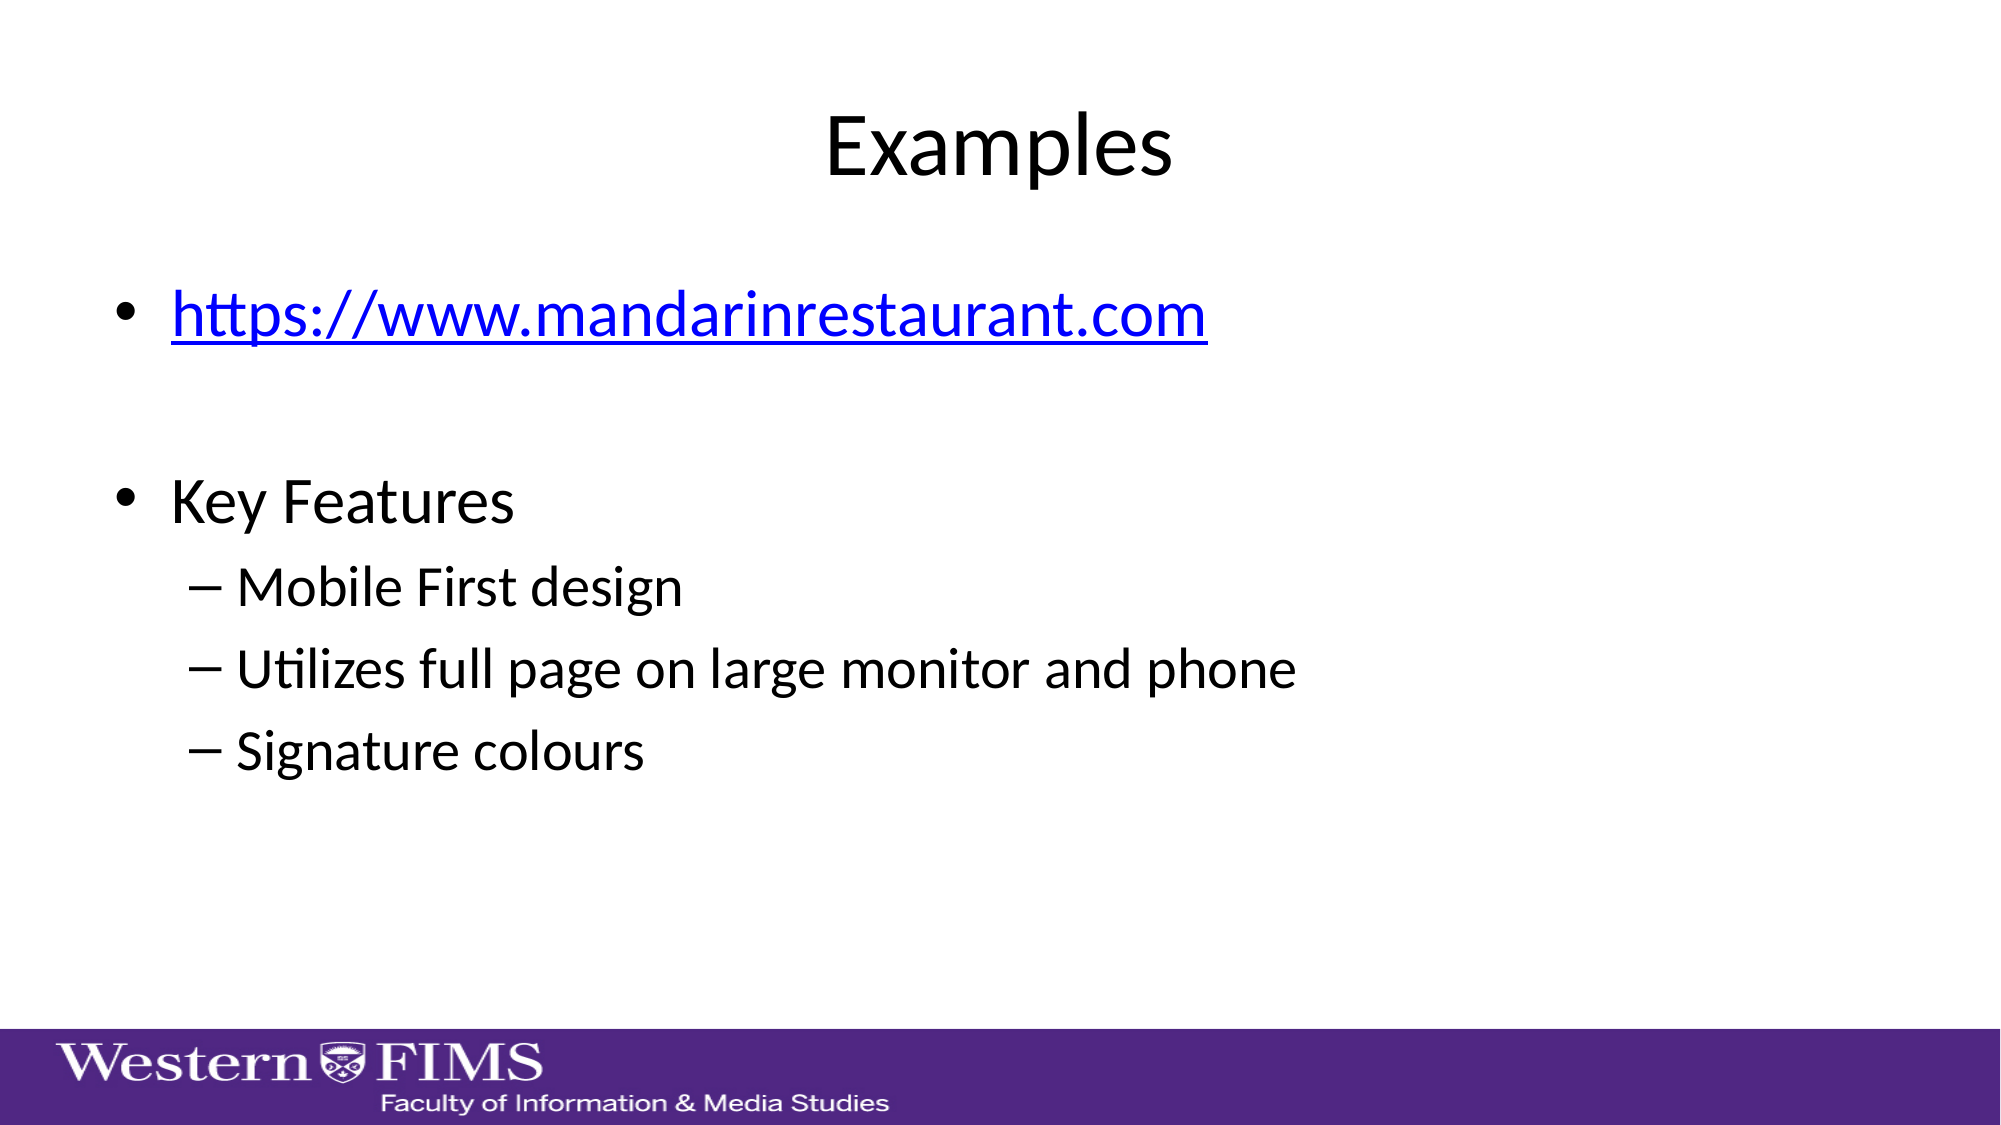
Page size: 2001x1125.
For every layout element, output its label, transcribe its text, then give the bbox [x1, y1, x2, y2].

title Examples [99, 45, 1900, 233]
list https://www.mandarinrestaurant.com Key Features Mobile First design Utilizes full page on large monitor and phone Signature colours [99, 262, 1900, 1005]
picture [0, 0, 2001, 1125]
